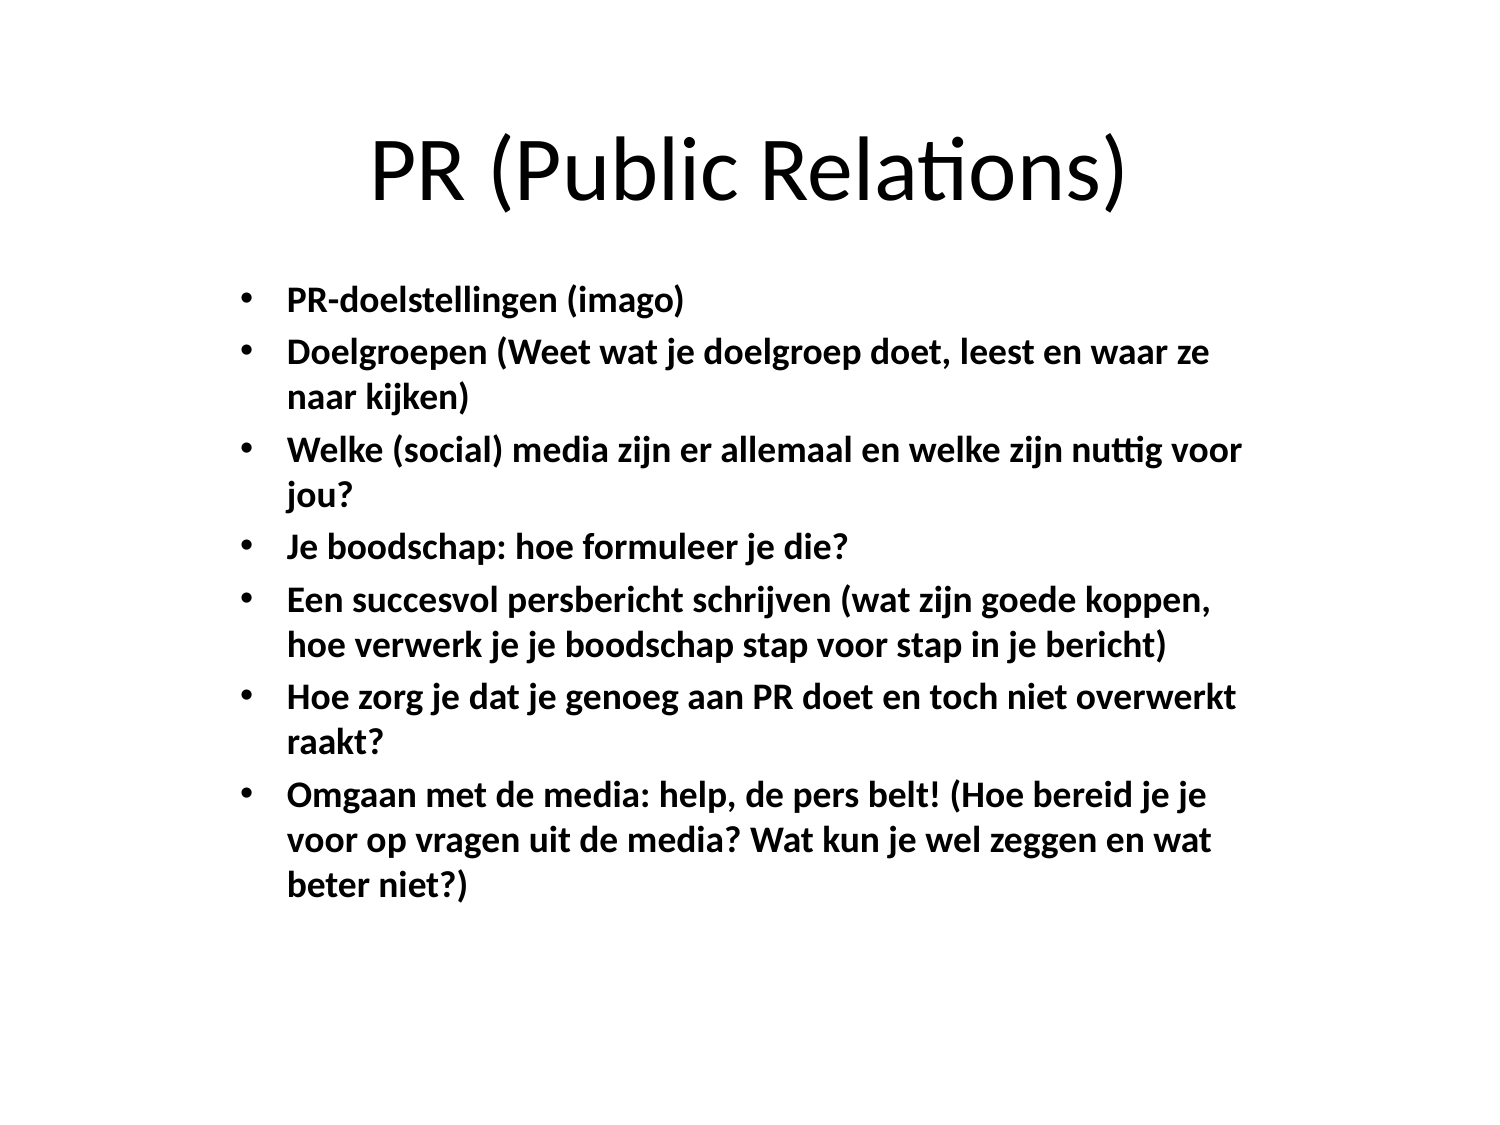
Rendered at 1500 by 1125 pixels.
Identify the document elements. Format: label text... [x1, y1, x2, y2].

title PR (Public Relations) [112, 42, 1388, 284]
subtitle PR-doelstellingen (imago) Doelgroepen (Weet wat je doelgroep doet, leest en waar ze naar kijken) Welke (social) media zijn er allemaal en welke zijn nuttig voor jou? Je boodschap: hoe formuleer je die? Een succesvol persbericht schrijven (wat zijn goede koppen, hoe verwerk je je boodschap stap voor stap in je bericht) Hoe zorg je dat je genoeg aan PR doet en toch niet overwerkt raakt? Omgaan met de media: help, de pers belt! (Hoe bereid je je voor op vragen uit de media? Wat kun je wel zeggen en wat beter niet?) [225, 267, 1275, 965]
